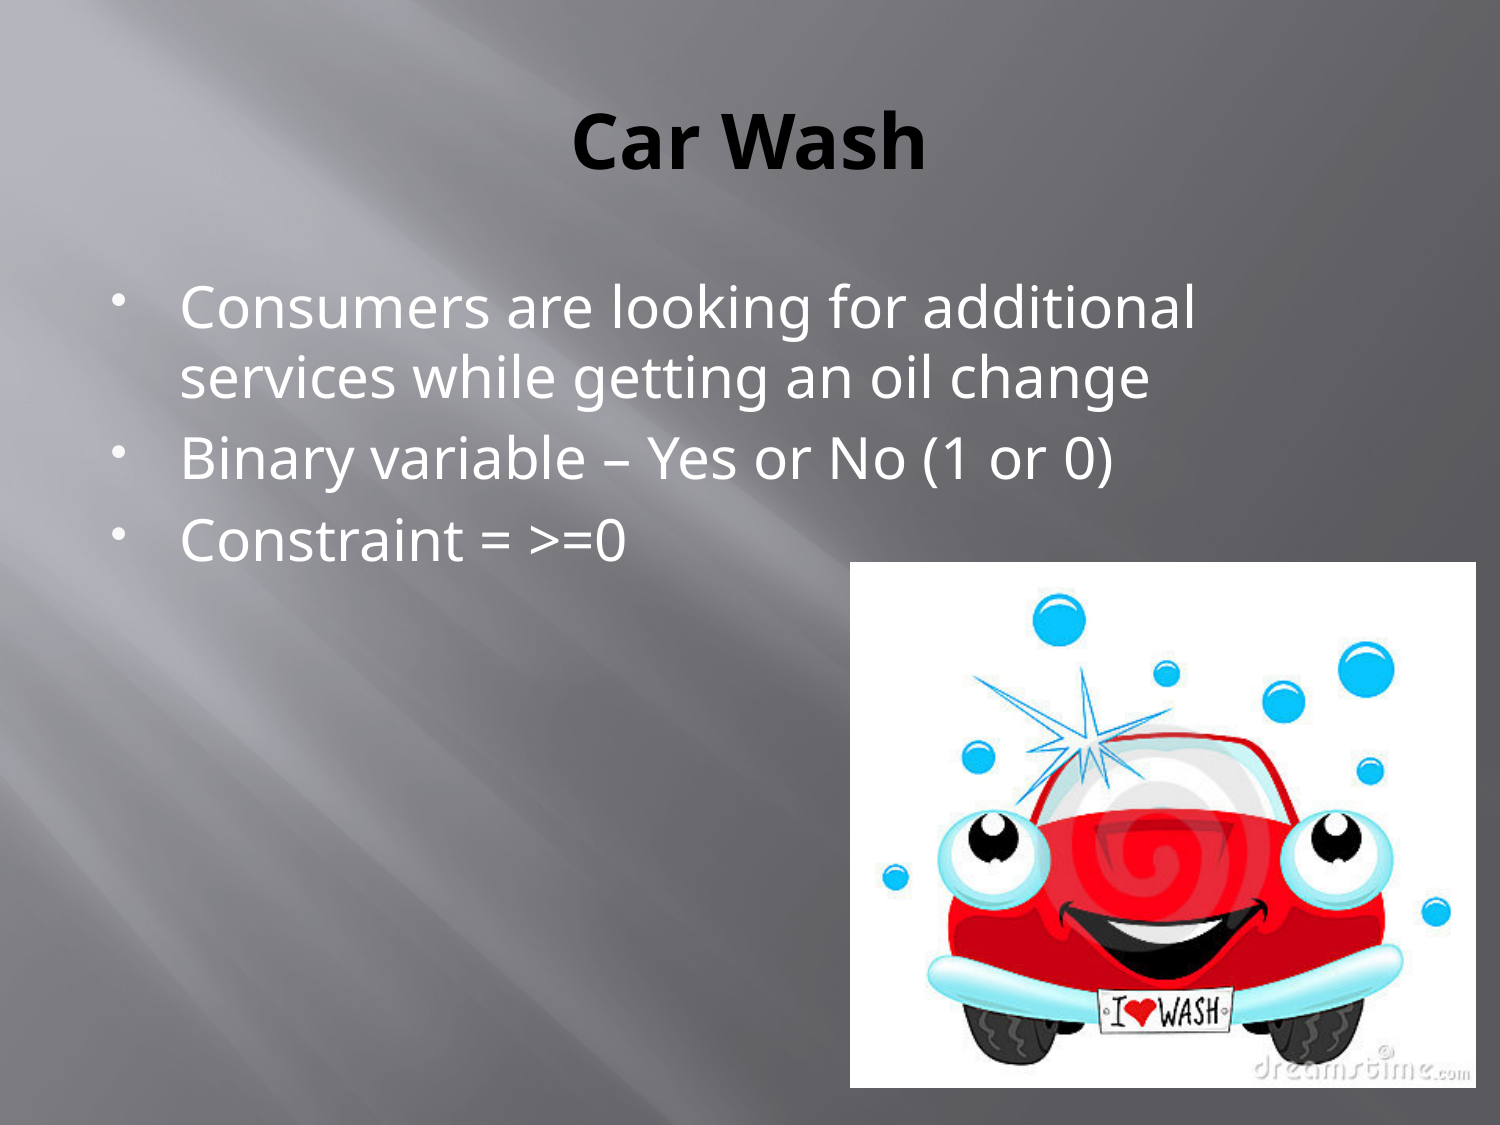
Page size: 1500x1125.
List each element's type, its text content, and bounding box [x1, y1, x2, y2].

title Car Wash [75, 45, 1425, 233]
list Consumers are looking for additional services while getting an oil change Binary variable – Yes or No (1 or 0) Constraint = >=0 [75, 262, 1425, 1035]
picture [849, 562, 1476, 1088]
